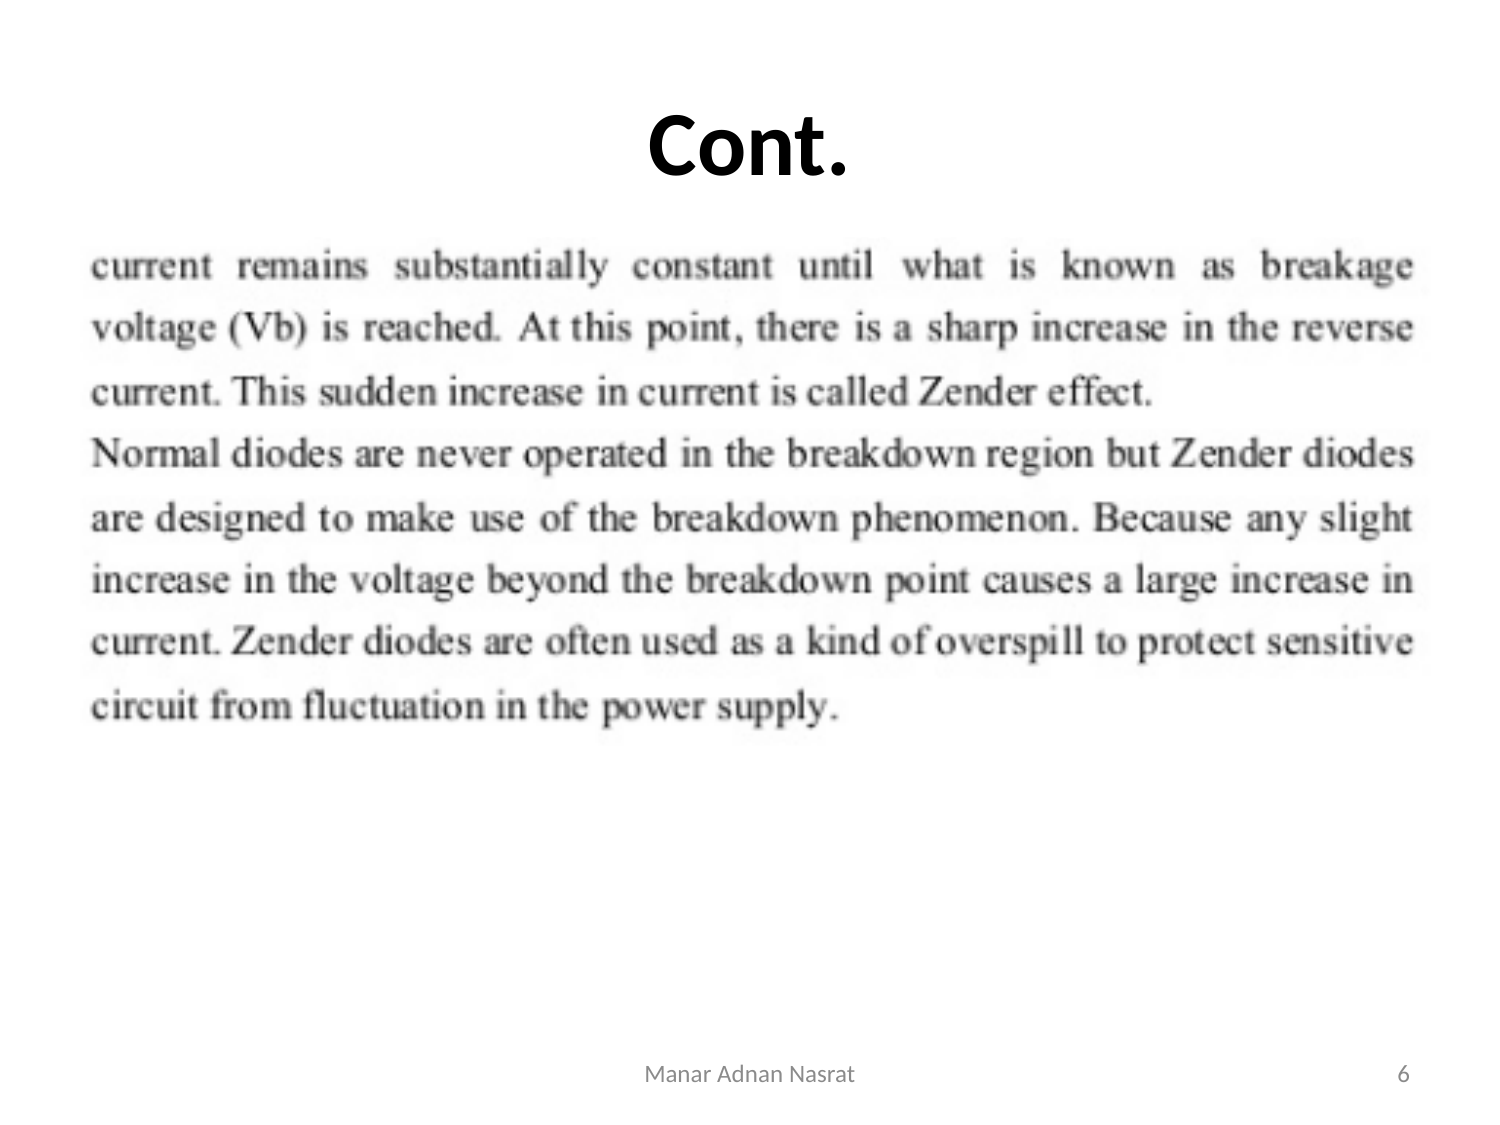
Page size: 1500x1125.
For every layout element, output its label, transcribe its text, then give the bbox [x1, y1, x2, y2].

slide_number 6 [1074, 1042, 1425, 1103]
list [62, 237, 1480, 776]
footer Manar Adnan Nasrat [512, 1042, 988, 1103]
title Cont. [75, 45, 1425, 233]
